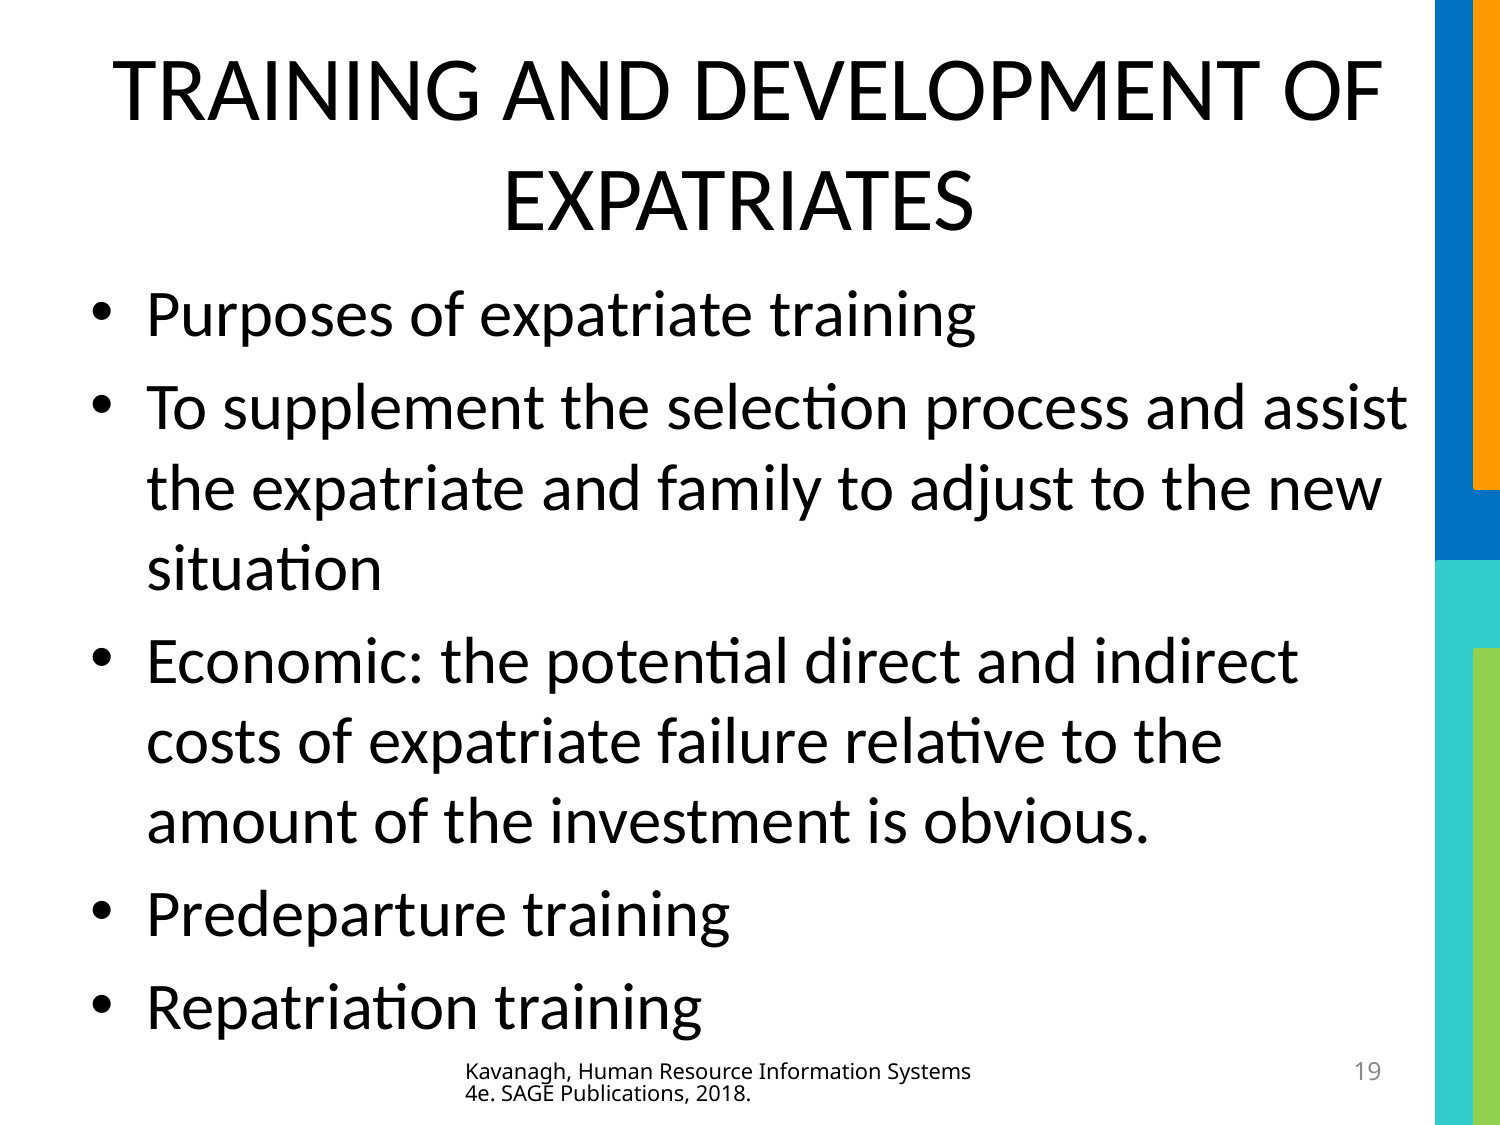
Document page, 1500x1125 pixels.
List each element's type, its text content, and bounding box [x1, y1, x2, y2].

slide_number 19 [1059, 1042, 1397, 1103]
list Purposes of expatriate training To supplement the selection process and assist the expatriate and family to adjust to the new situation Economic: the potential direct and indirect costs of expatriate failure relative to the amount of the investment is obvious. Predeparture training Repatriation training [75, 262, 1425, 1005]
footer Kavanagh, Human Resource Information Systems 4e. SAGE Publications, 2018. [450, 1042, 1004, 1103]
title TRAINING AND DEVELOPMENT OF EXPATRIATES [75, 45, 1425, 233]
